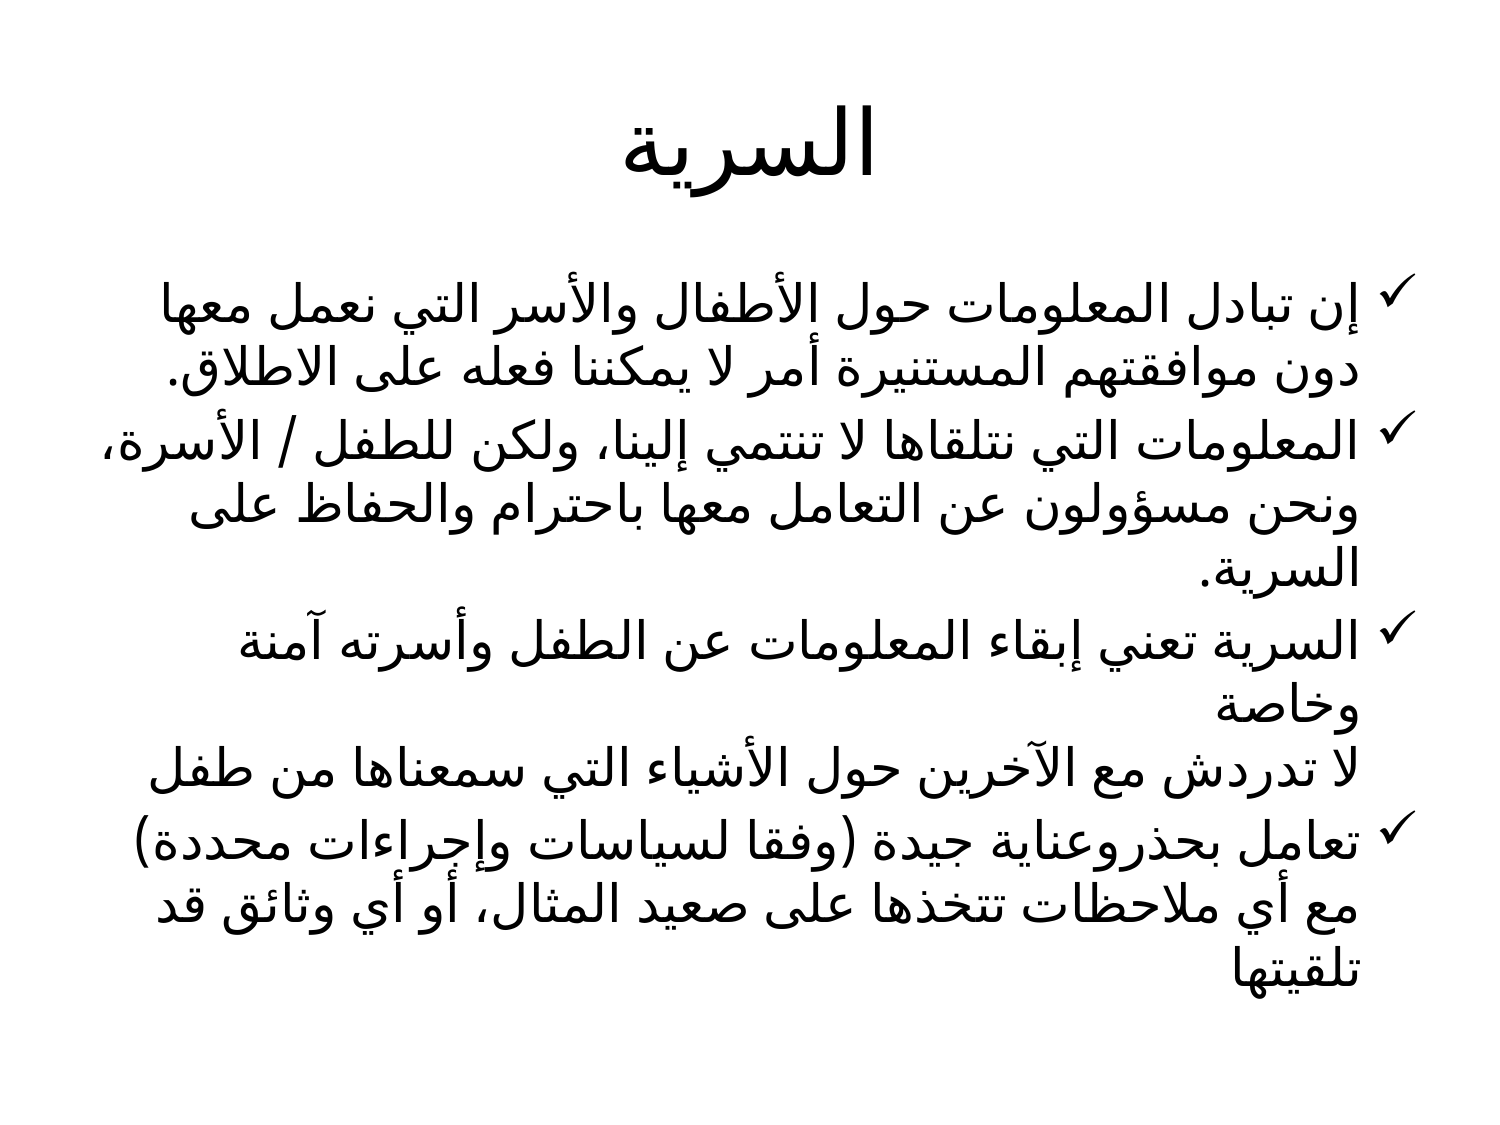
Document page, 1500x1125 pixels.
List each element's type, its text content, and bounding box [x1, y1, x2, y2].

title السرية [75, 45, 1425, 233]
list إن تبادل المعلومات حول الأطفال والأسر التي نعمل معها دون موافقتهم المستنيرة أمر لا يمكننا فعله على الاطلاق. المعلومات التي نتلقاها لا تنتمي إلينا، ولكن للطفل / الأسرة، ونحن مسؤولون عن التعامل معها باحترام والحفاظ على السرية. السرية تعني إبقاء المعلومات عن الطفل وأسرته آمنة وخاصة لا تدردش مع الآخرين حول الأشياء التي سمعناها من طفل تعامل بحذروعناية جيدة (وفقا لسياسات وإجراءات محددة) مع أي ملاحظات تتخذها على صعيد المثال، أو أي وثائق قد تلقيتها [75, 262, 1425, 1005]
